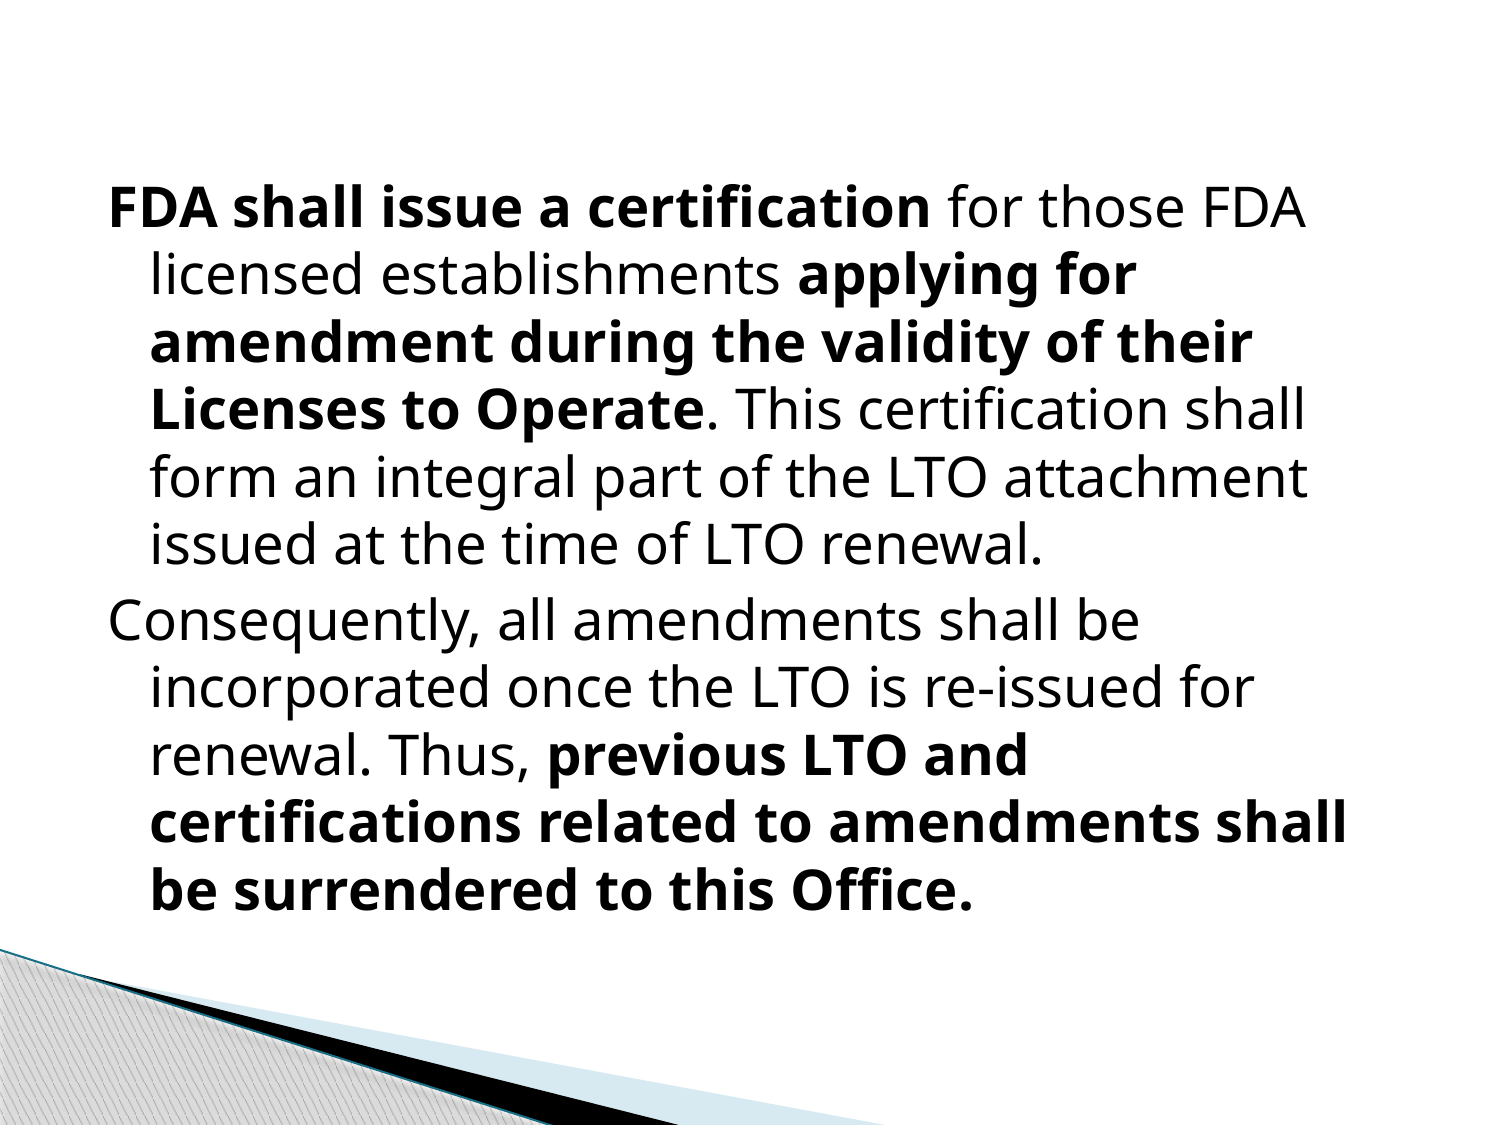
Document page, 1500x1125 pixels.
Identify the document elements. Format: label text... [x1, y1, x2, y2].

list FDA shall issue a certification for those FDA licensed establishments applying for amendment during the validity of their Licenses to Operate. This certification shall form an integral part of the LTO attachment issued at the time of LTO renewal. Consequently, all amendments shall be incorporated once the LTO is re-issued for renewal. Thus, previous LTO and certifications related to amendments shall be surrendered to this Office. [75, 87, 1425, 986]
